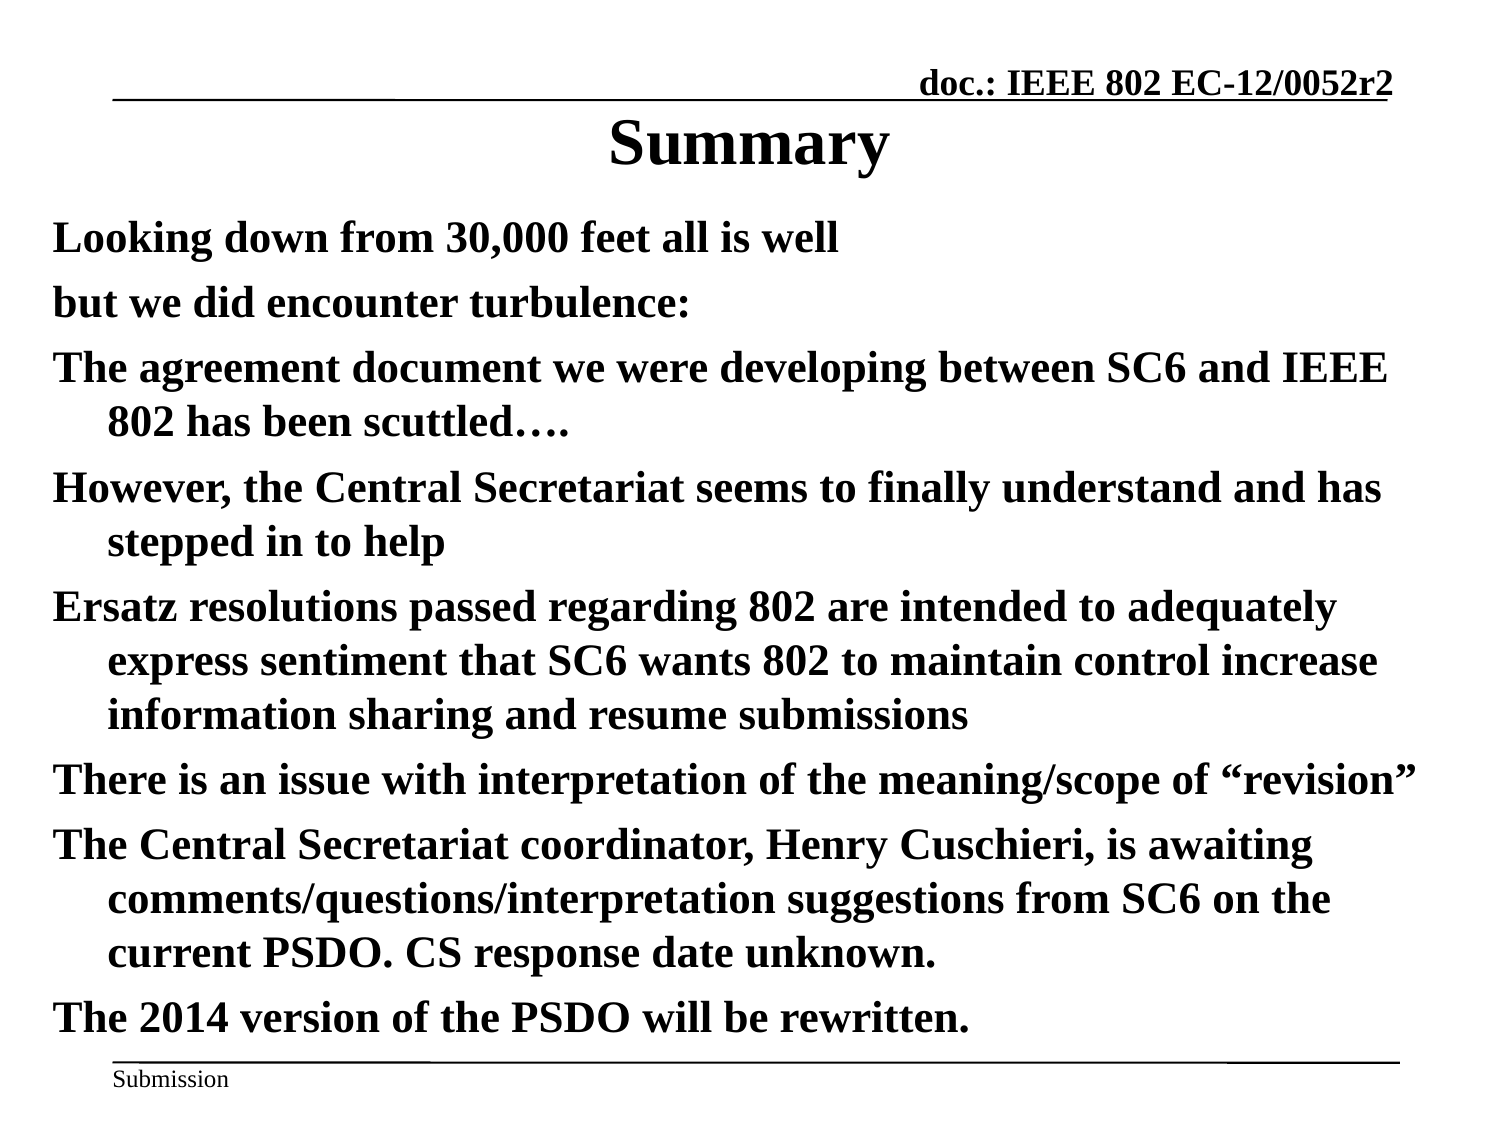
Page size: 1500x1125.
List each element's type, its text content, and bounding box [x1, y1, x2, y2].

list Looking down from 30,000 feet all is well but we did encounter turbulence: The agreement document we were developing between SC6 and IEEE 802 has been scuttled…. However, the Central Secretariat seems to finally understand and has stepped in to help Ersatz resolutions passed regarding 802 are intended to adequately express sentiment that SC6 wants 802 to maintain control increase information sharing and resume submissions There is an issue with interpretation of the meaning/scope of “revision” The Central Secretariat coordinator, Henry Cuschieri, is awaiting comments/questions/interpretation suggestions from SC6 on the current PSDO. CS response date unknown. The 2014 version of the PSDO will be rewritten. [37, 199, 1476, 1051]
title Summary [112, 99, 1388, 176]
